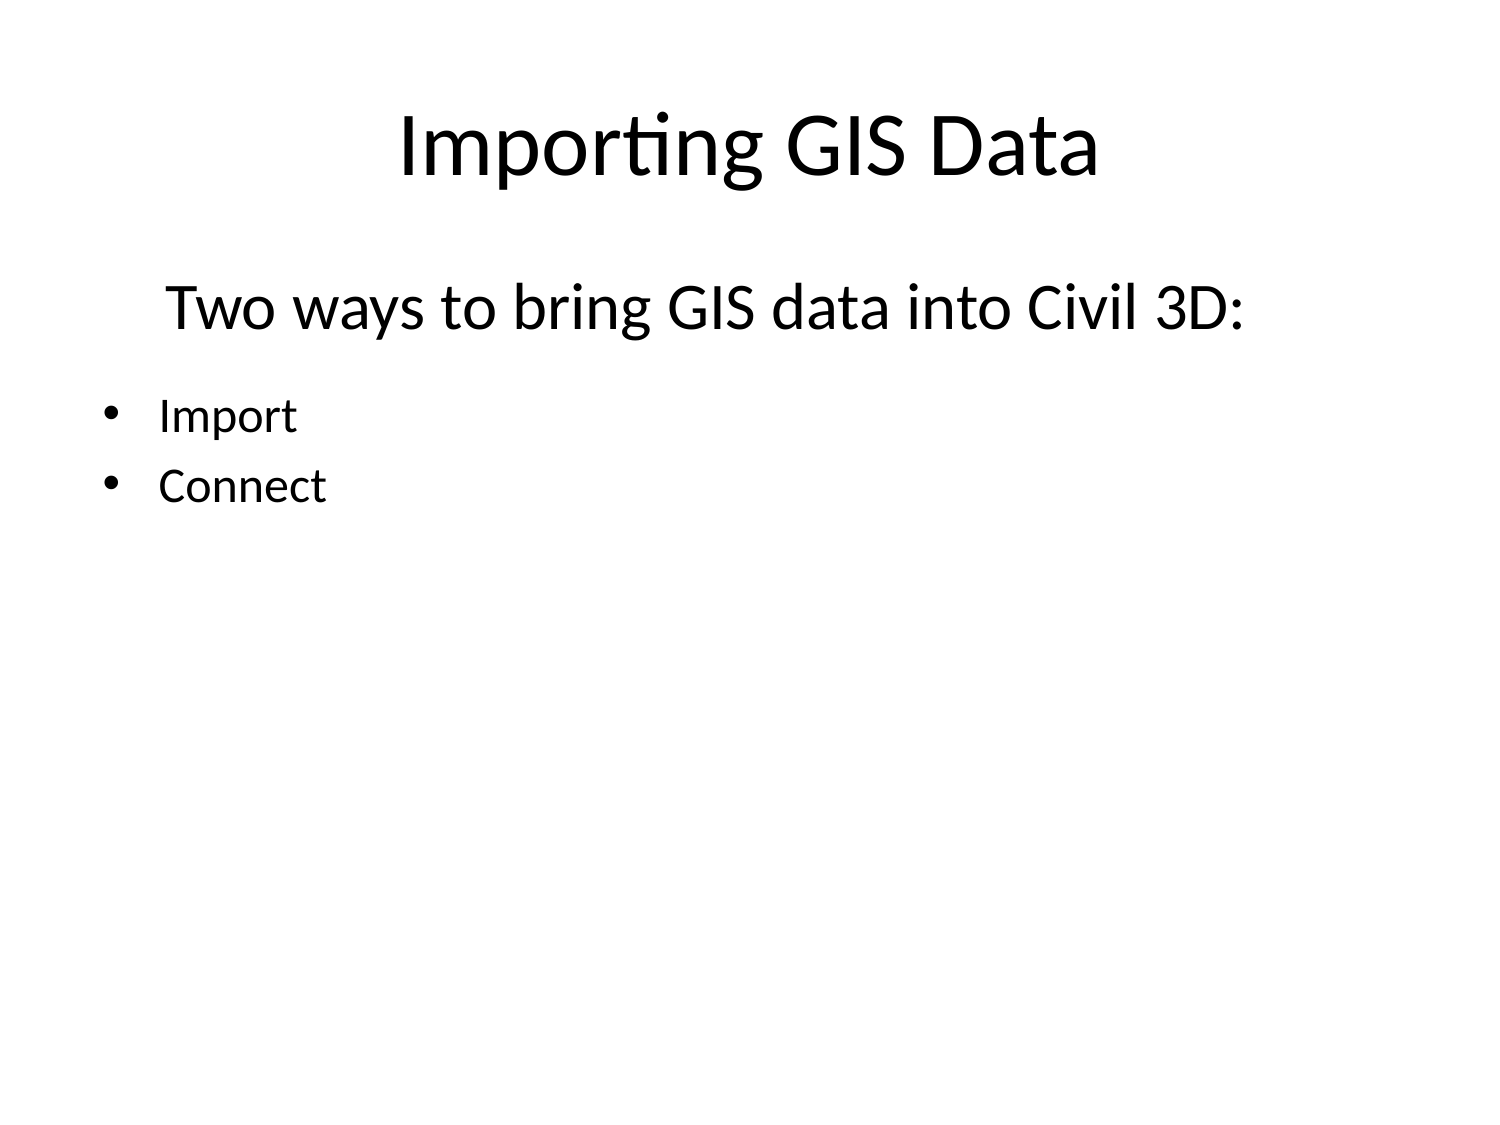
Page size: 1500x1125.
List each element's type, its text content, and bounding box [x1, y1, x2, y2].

title Importing GIS Data [75, 45, 1425, 233]
text_box Two ways to bring GIS data into Civil 3D: [37, 237, 1263, 350]
list Import Connect [87, 375, 1425, 1013]
